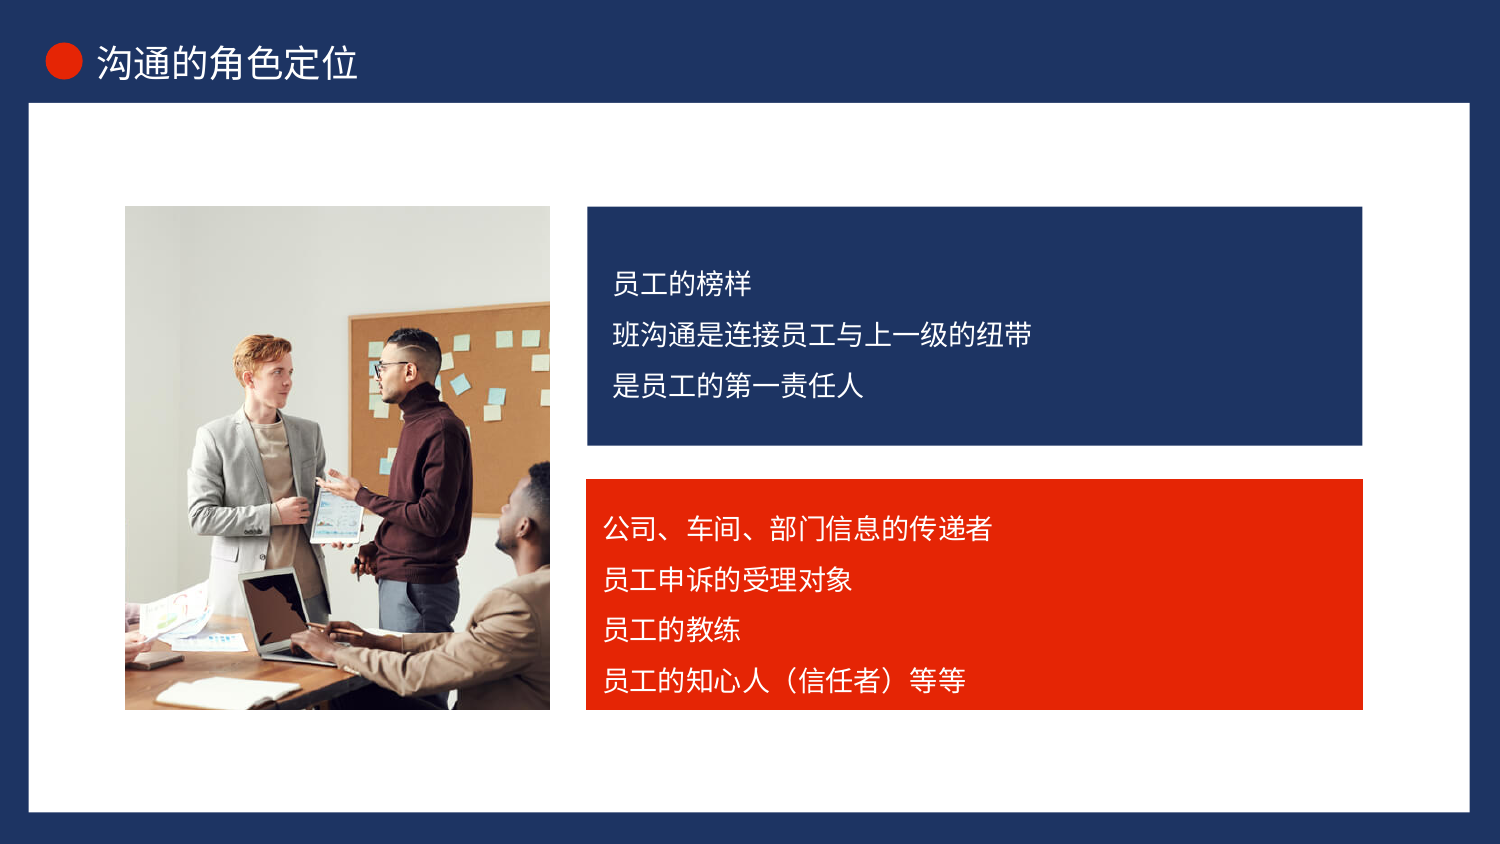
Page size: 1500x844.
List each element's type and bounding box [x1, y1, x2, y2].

text_box [587, 479, 1363, 710]
picture [124, 206, 551, 710]
text_box [587, 206, 1438, 463]
